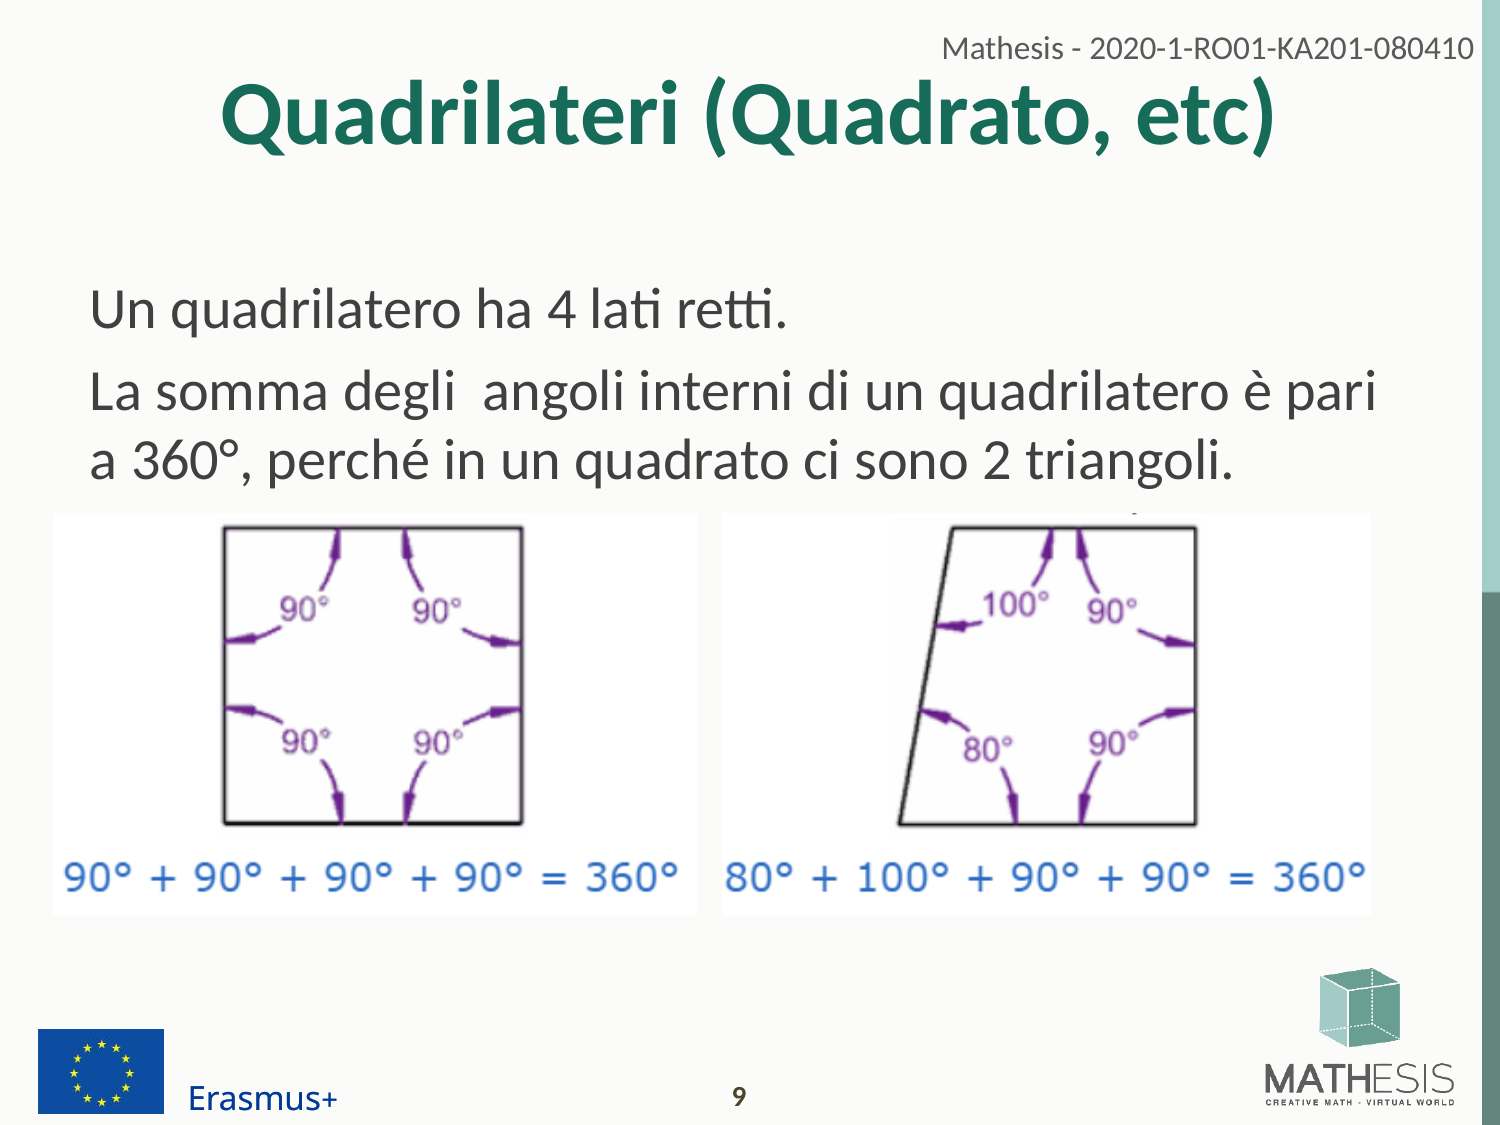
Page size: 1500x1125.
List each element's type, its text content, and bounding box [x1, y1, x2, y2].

list Un quadrilatero ha 4 lati retti. La somma degli angoli interni di un quadrilatero è pari a 360°, perché in un quadrato ci sono 2 triangoli. [75, 262, 1425, 1005]
picture [38, 1029, 164, 1114]
picture [722, 512, 1371, 917]
title Quadrilateri (Quadrato, etc) [75, 45, 1425, 233]
picture [52, 512, 697, 917]
